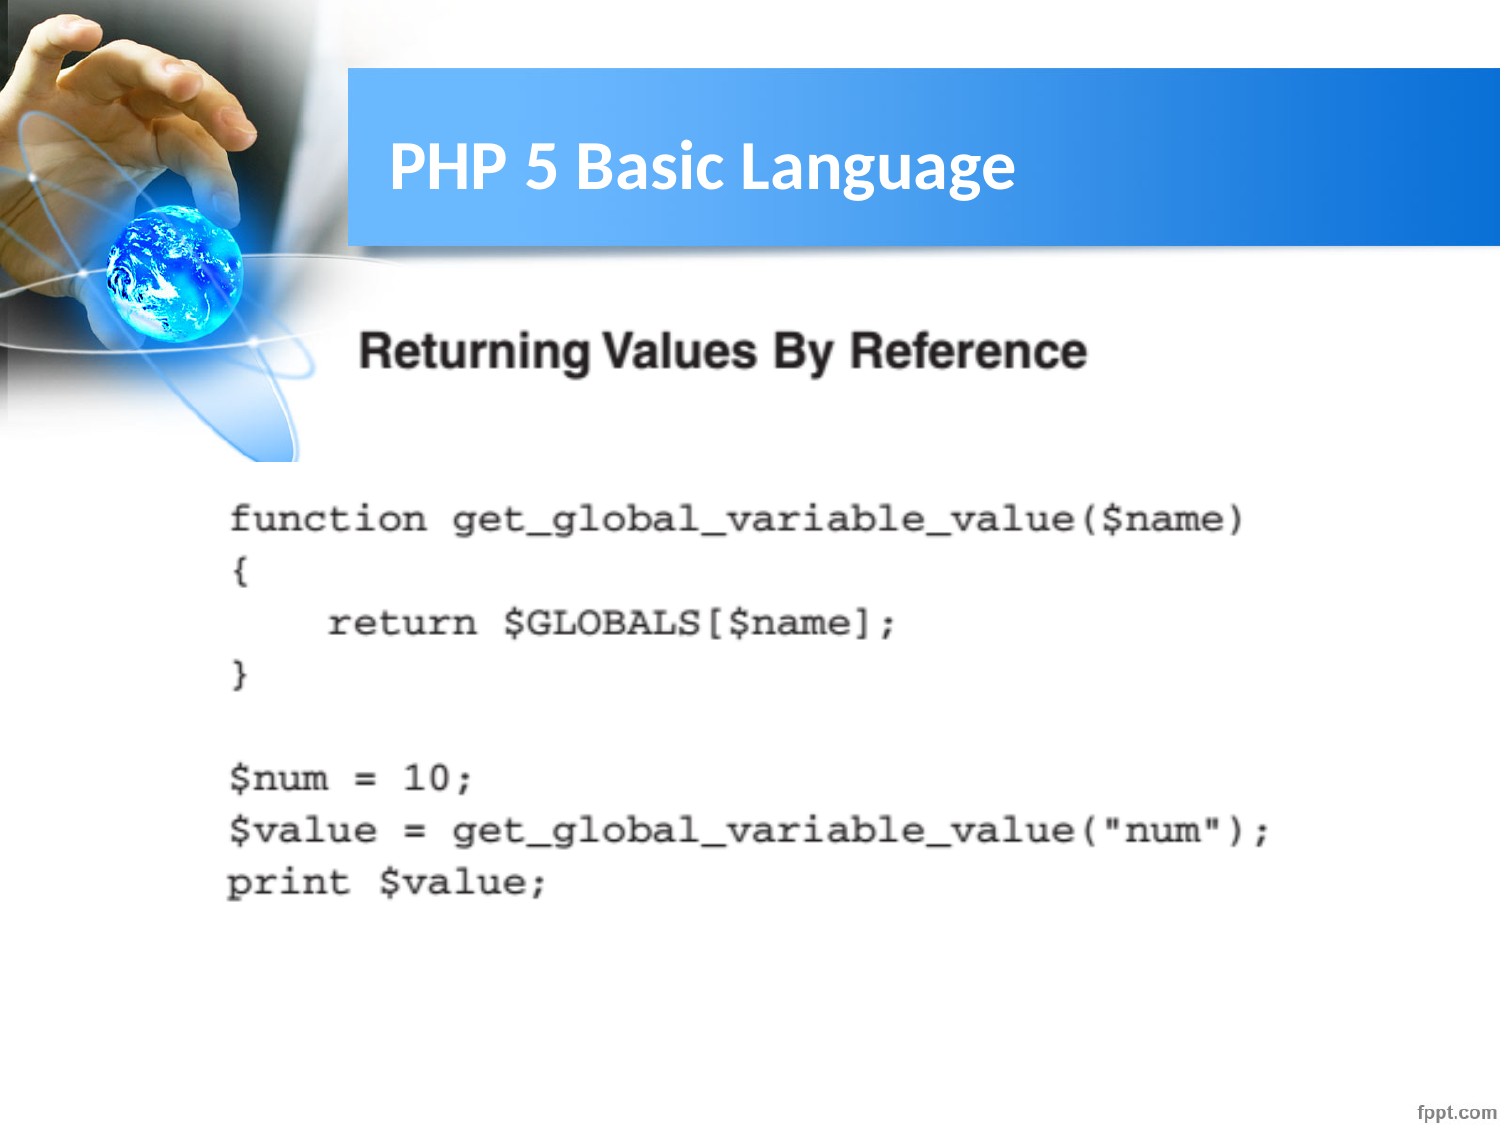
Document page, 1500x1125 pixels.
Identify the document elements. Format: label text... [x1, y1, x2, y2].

picture [0, 0, 1500, 1125]
title PHP 5 Basic Language [374, 111, 1452, 212]
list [198, 462, 1352, 924]
